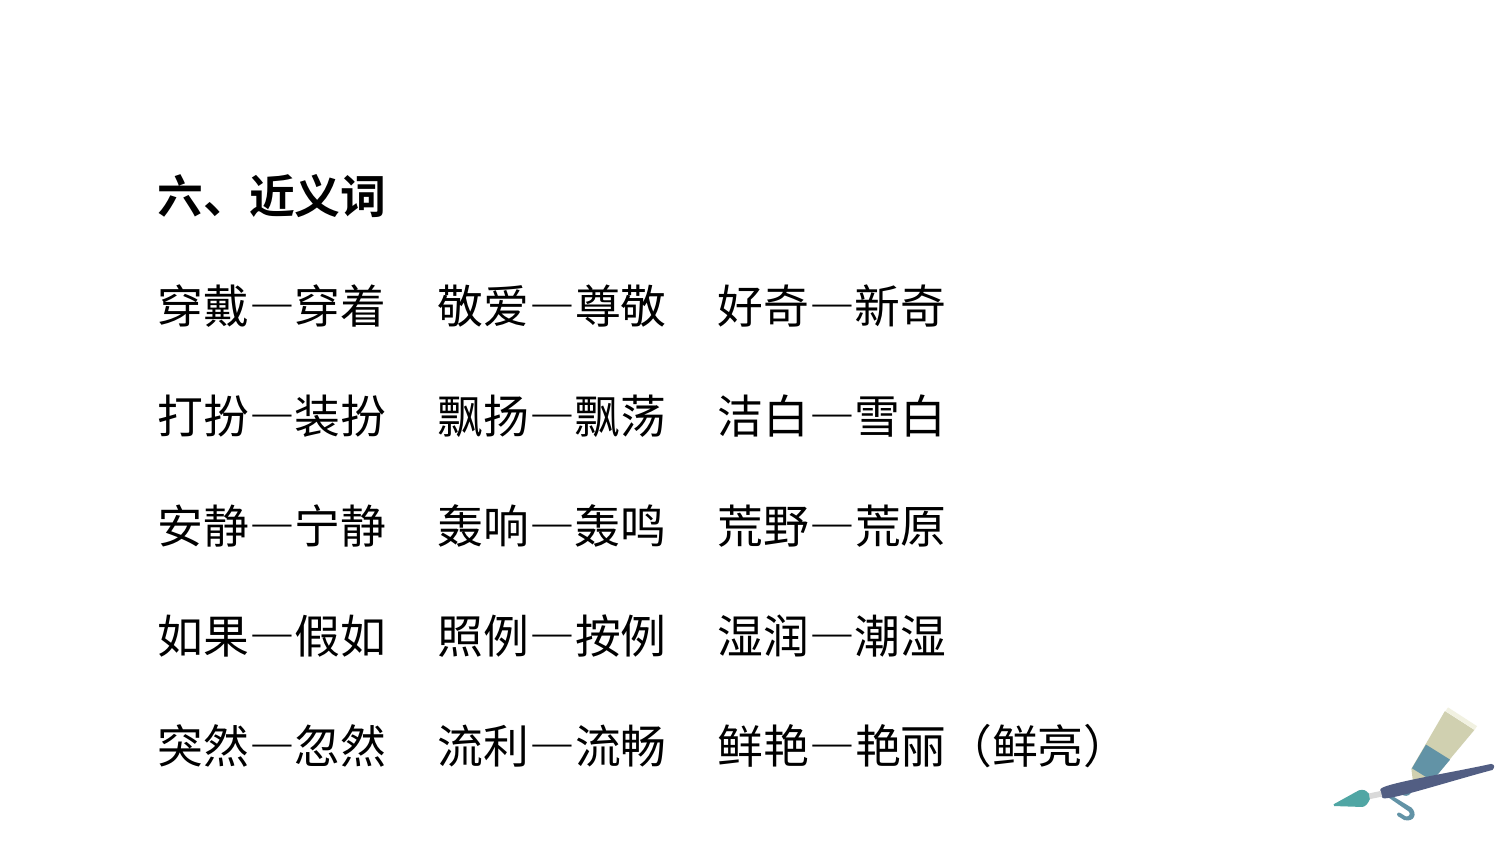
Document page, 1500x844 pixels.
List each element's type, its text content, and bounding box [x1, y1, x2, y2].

text_box 六、近义词 穿戴—穿着 敬爱—尊敬 好奇—新奇 打扮—装扮 飘扬—飘荡 洁白—雪白 安静—宁静 轰响—轰鸣 荒野—荒原 如果—假如 照例—按例 湿润—潮湿 突然—忽然 流利—流畅 鲜艳—艳丽（鲜亮） [142, 105, 1383, 781]
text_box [1358, 708, 1481, 844]
